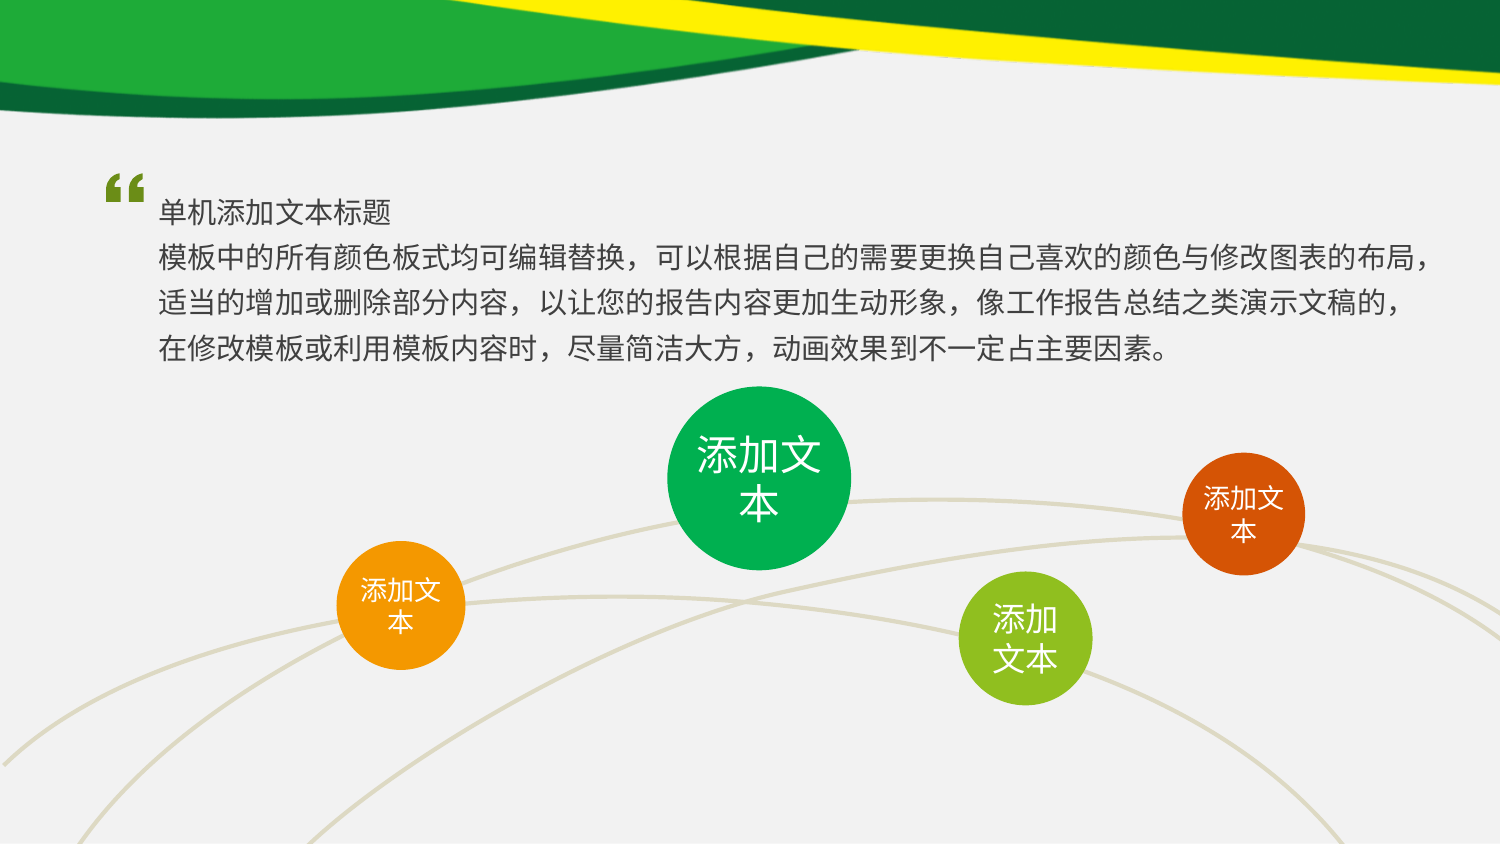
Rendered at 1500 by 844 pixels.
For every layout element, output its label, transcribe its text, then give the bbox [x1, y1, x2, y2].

text_box [1278, 547, 1376, 569]
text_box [13, 571, 1500, 844]
picture [0, 0, 1500, 119]
text_box 添加文本 [1180, 450, 1308, 569]
text_box [911, 540, 1210, 569]
text_box 单机添加文本标题 模板中的所有颜色板式均可编辑替换，可以根据自己的需要更换自己喜欢的颜色与修改图表的布局，适当的增加或删除部分内容，以让您的报告内容更加生动形象，像工作报告总结之类演示文稿的，在修改模板或利用模板内容时，尽量简洁大方，动画效果到不一定占主要因素。 [143, 169, 1447, 373]
text_box [106, 173, 121, 202]
text_box 添加文本 [345, 538, 457, 569]
text_box [128, 173, 144, 202]
text_box [788, 497, 1183, 569]
text_box 添加文本 [665, 384, 854, 569]
text_box [496, 520, 730, 569]
